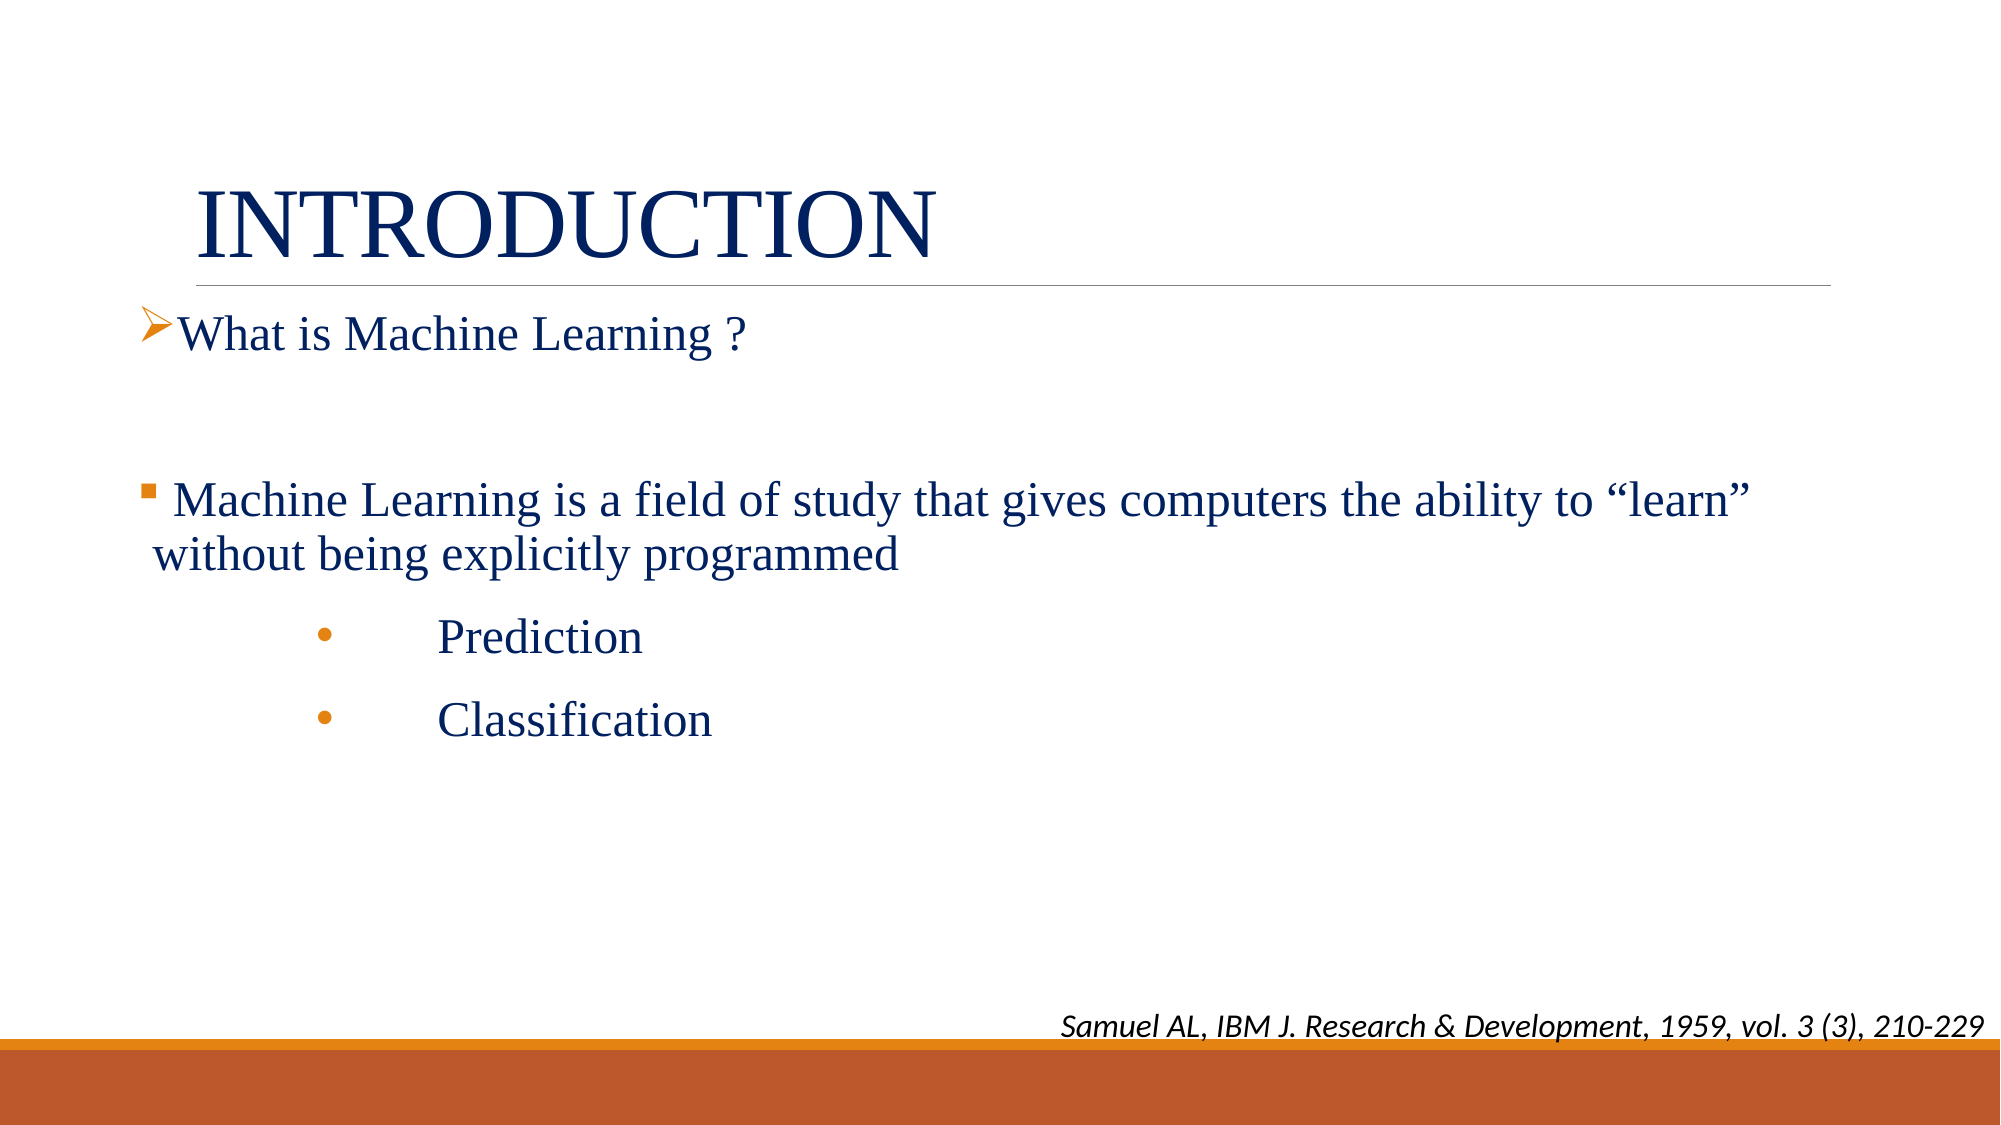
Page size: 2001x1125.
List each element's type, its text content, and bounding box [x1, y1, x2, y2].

text_box Samuel AL, IBM J. Research & Development, 1959, vol. 3 (3), 210-229 [774, 996, 2000, 1052]
list What is Machine Learning ? Machine Learning is a field of study that gives computers the ability to “learn” without being explicitly programmed Prediction Classification [137, 299, 1863, 1046]
title INTRODUCTION [180, 47, 1830, 285]
